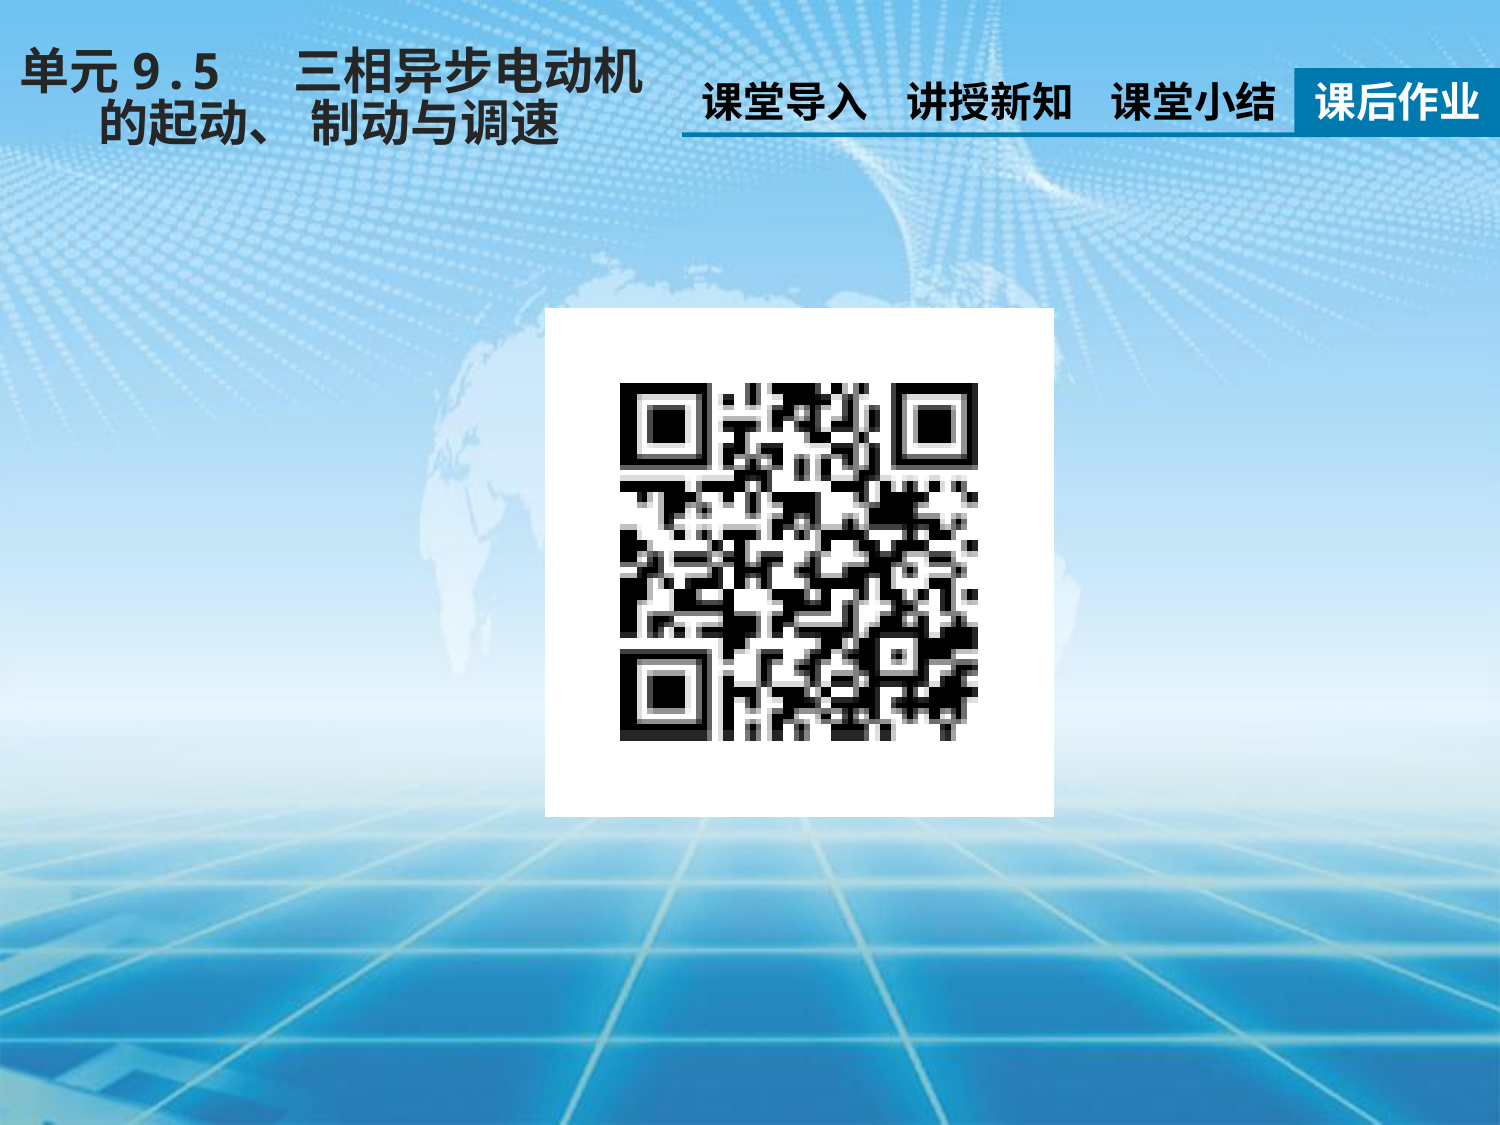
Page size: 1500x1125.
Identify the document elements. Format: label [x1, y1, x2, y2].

picture [0, 0, 1500, 1125]
text_box [4, 39, 1500, 160]
